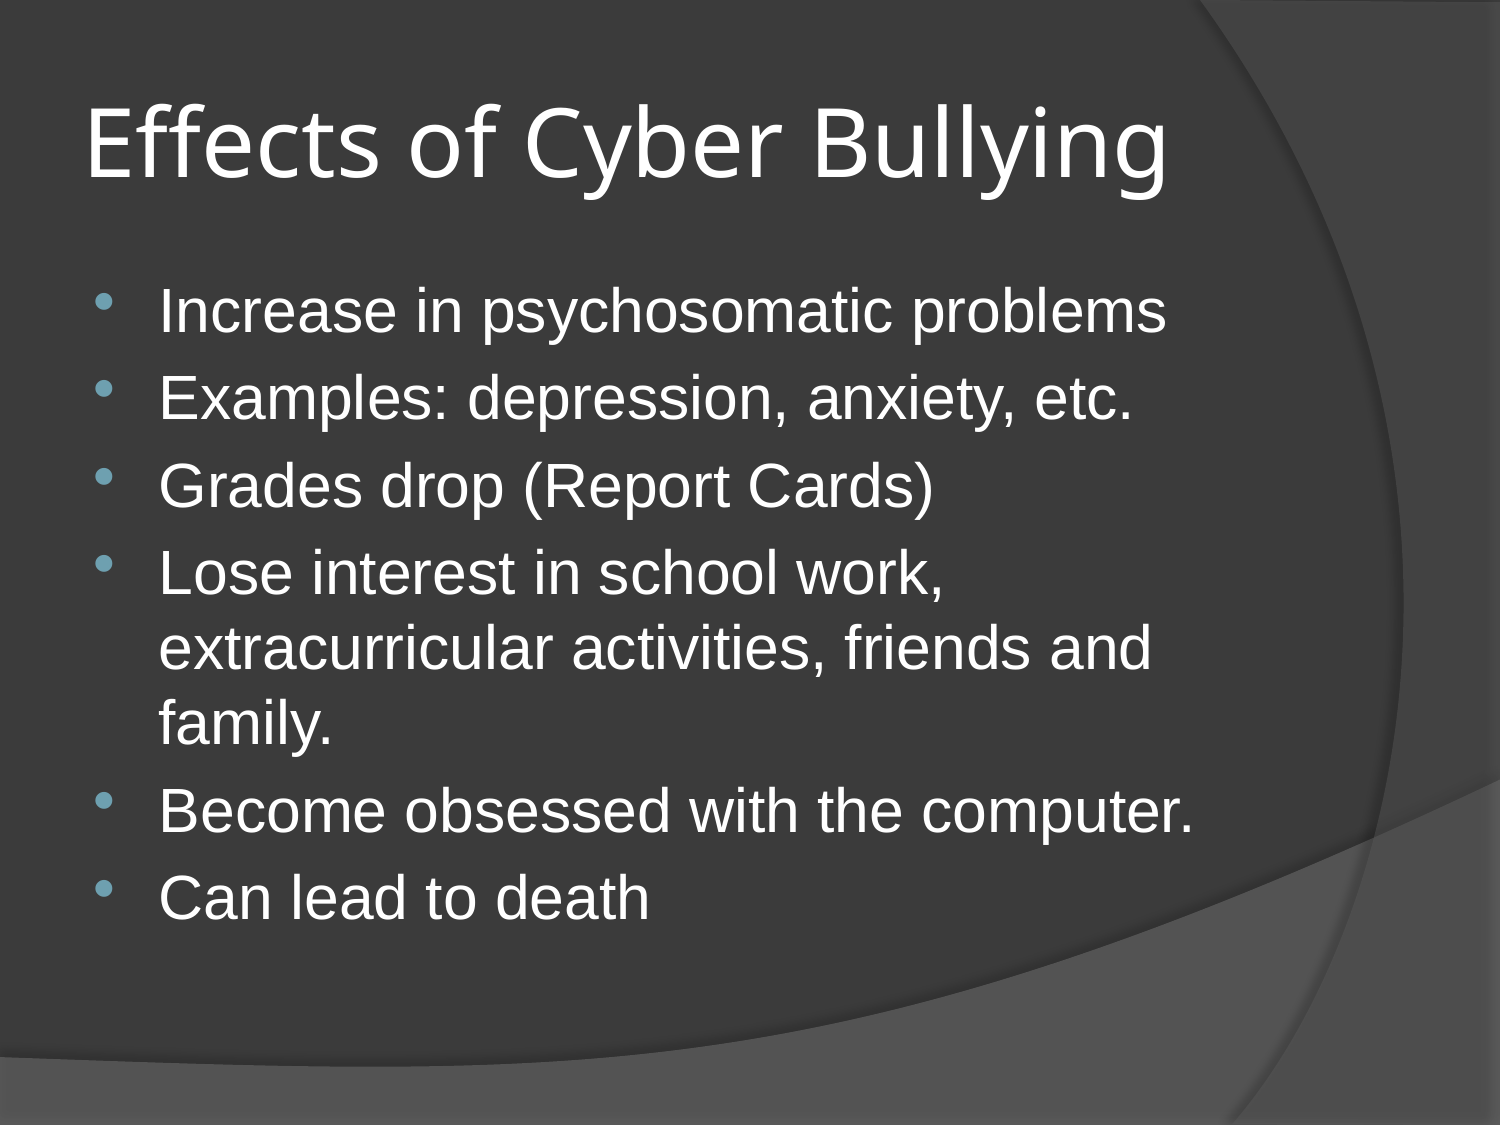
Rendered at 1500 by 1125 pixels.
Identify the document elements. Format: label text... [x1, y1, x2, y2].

title Effects of Cyber Bullying [75, 45, 1300, 233]
list Increase in psychosomatic problems Examples: depression, anxiety, etc. Grades drop (Report Cards) Lose interest in school work, extracurricular activities, friends and family. Become obsessed with the computer. Can lead to death [75, 262, 1300, 1005]
